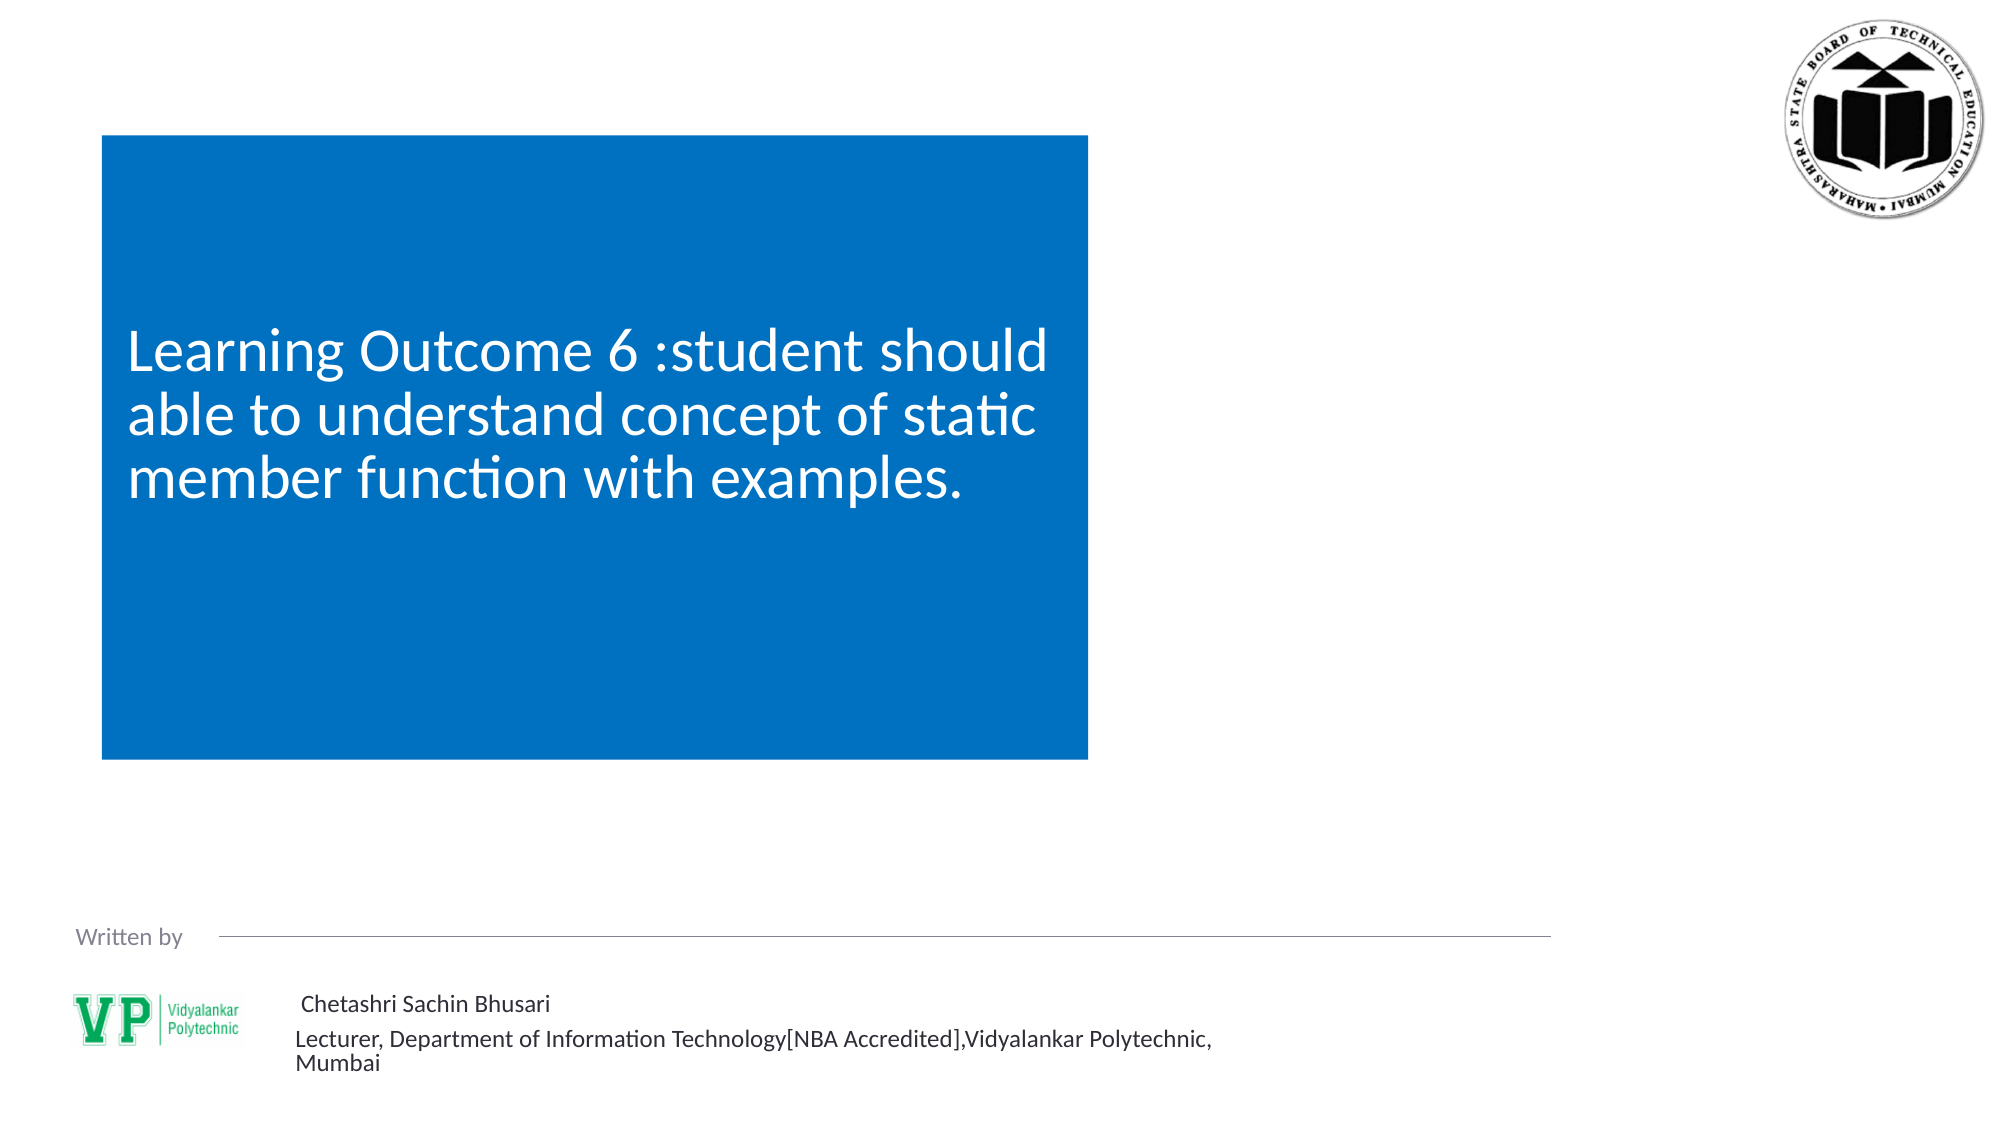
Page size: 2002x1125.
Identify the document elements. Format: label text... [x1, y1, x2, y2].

picture [1764, 0, 2001, 237]
list Chetashri Sachin Bhusari [295, 990, 726, 1017]
list Lecturer, Department of Information Technology[NBA Accredited],Vidyalankar Polytechnic, Mumbai [295, 1028, 1302, 1058]
title Learning Outcome 6 :student should able to understand concept of static member function with examples. [127, 320, 1087, 524]
picture [68, 990, 246, 1050]
